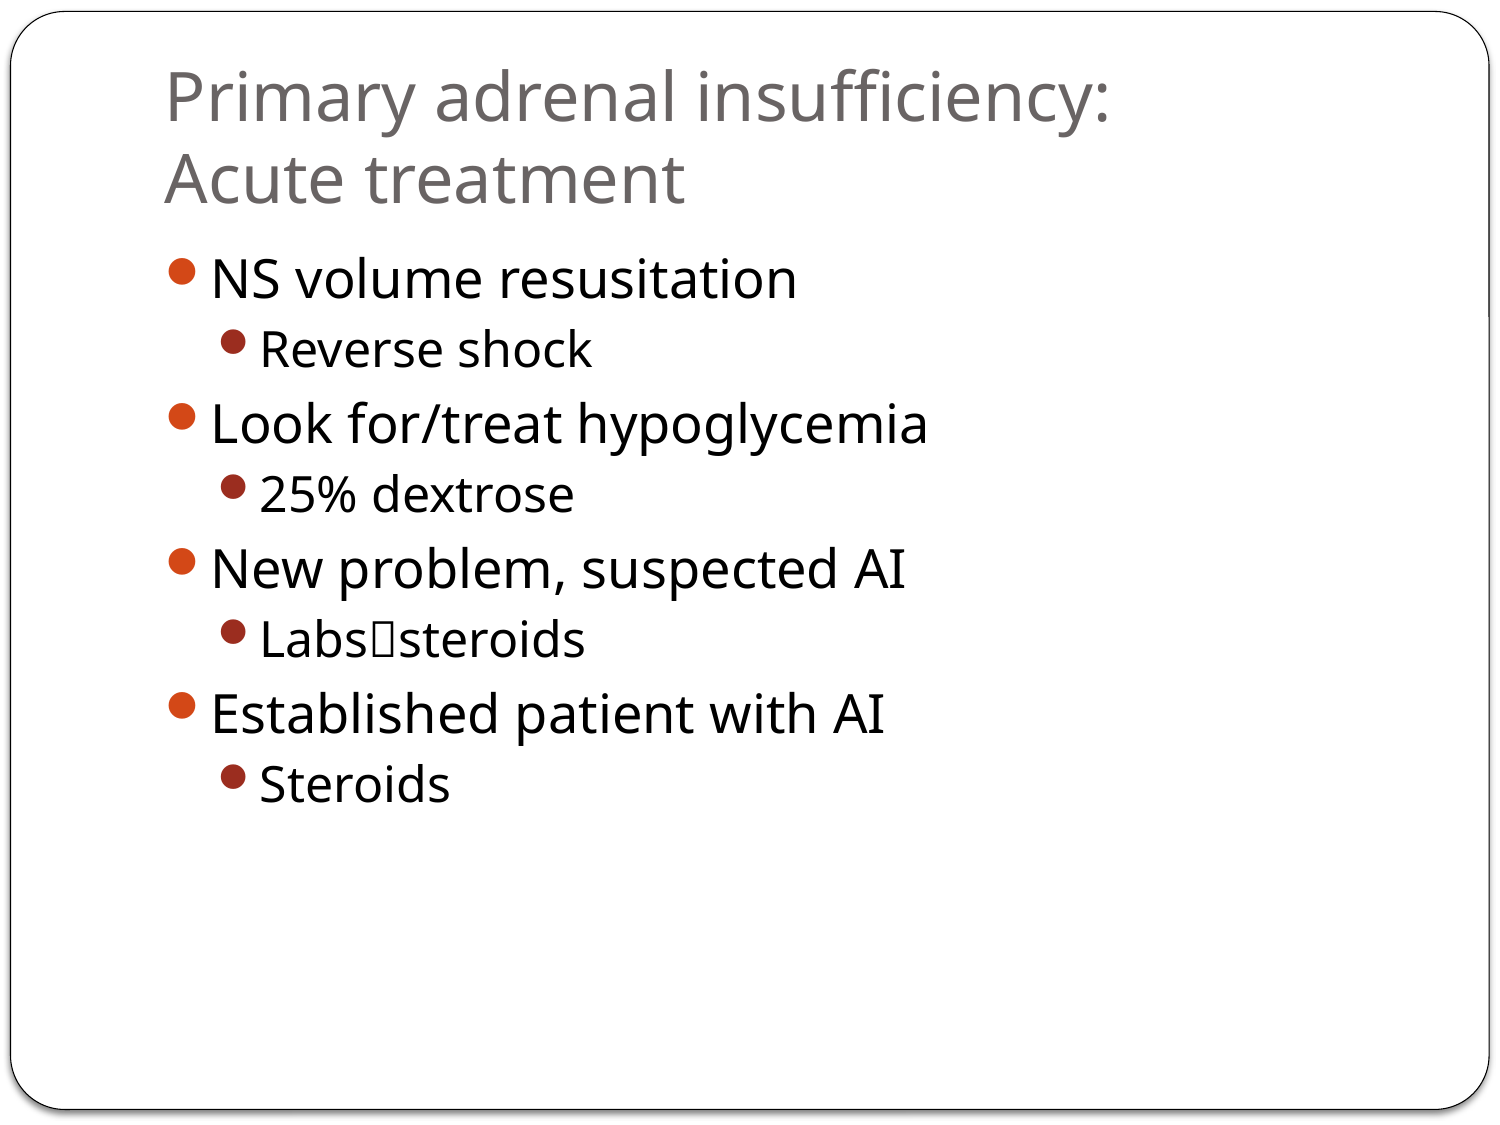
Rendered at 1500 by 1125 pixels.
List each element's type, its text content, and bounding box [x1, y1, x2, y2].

title Primary adrenal insufficiency: Acute treatment [150, 45, 1425, 233]
list NS volume resusitation Reverse shock Look for/treat hypoglycemia 25% dextrose New problem, suspected AI Labssteroids Established patient with AI Steroids [150, 237, 1425, 988]
